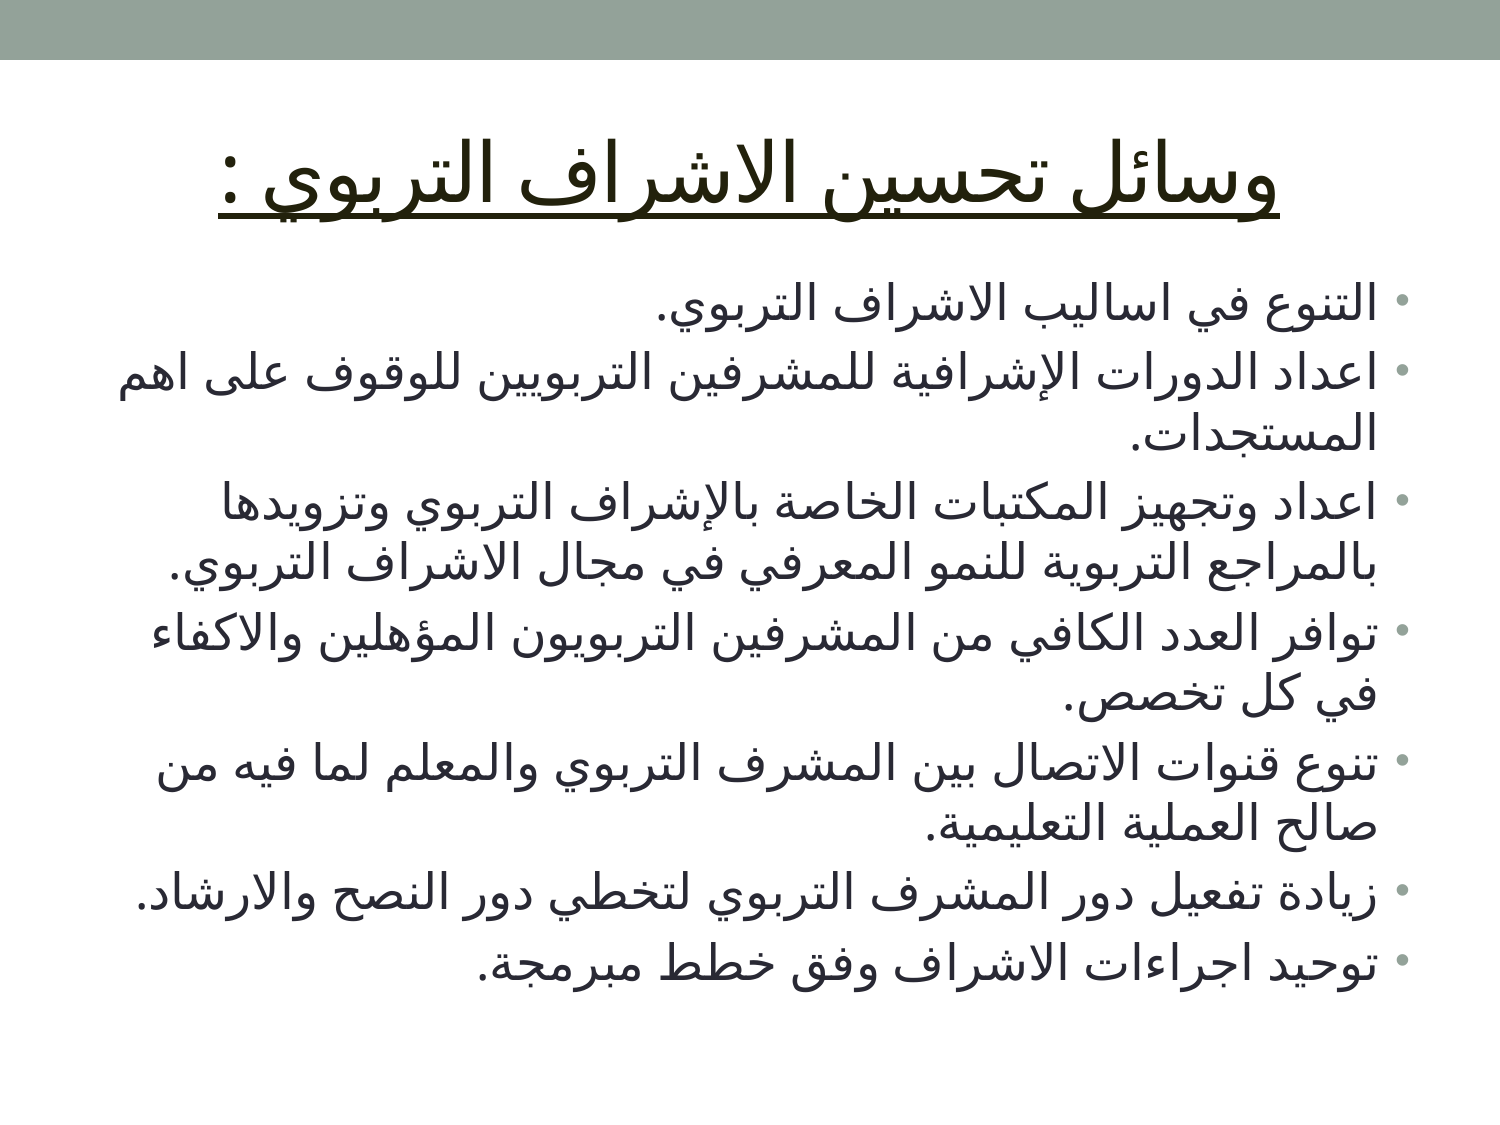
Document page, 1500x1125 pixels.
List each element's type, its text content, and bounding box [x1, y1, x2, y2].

title وسائل تحسين الاشراف التربوي : [75, 87, 1425, 250]
list التنوع في اساليب الاشراف التربوي. اعداد الدورات الإشرافية للمشرفين التربويين للوقوف على اهم المستجدات. اعداد وتجهيز المكتبات الخاصة بالإشراف التربوي وتزويدها بالمراجع التربوية للنمو المعرفي في مجال الاشراف التربوي. توافر العدد الكافي من المشرفين التربويون المؤهلين والاكفاء في كل تخصص. تنوع قنوات الاتصال بين المشرف التربوي والمعلم لما فيه من صالح العملية التعليمية. زيادة تفعيل دور المشرف التربوي لتخطي دور النصح والارشاد. توحيد اجراءات الاشراف وفق خطط مبرمجة. [75, 262, 1425, 1063]
